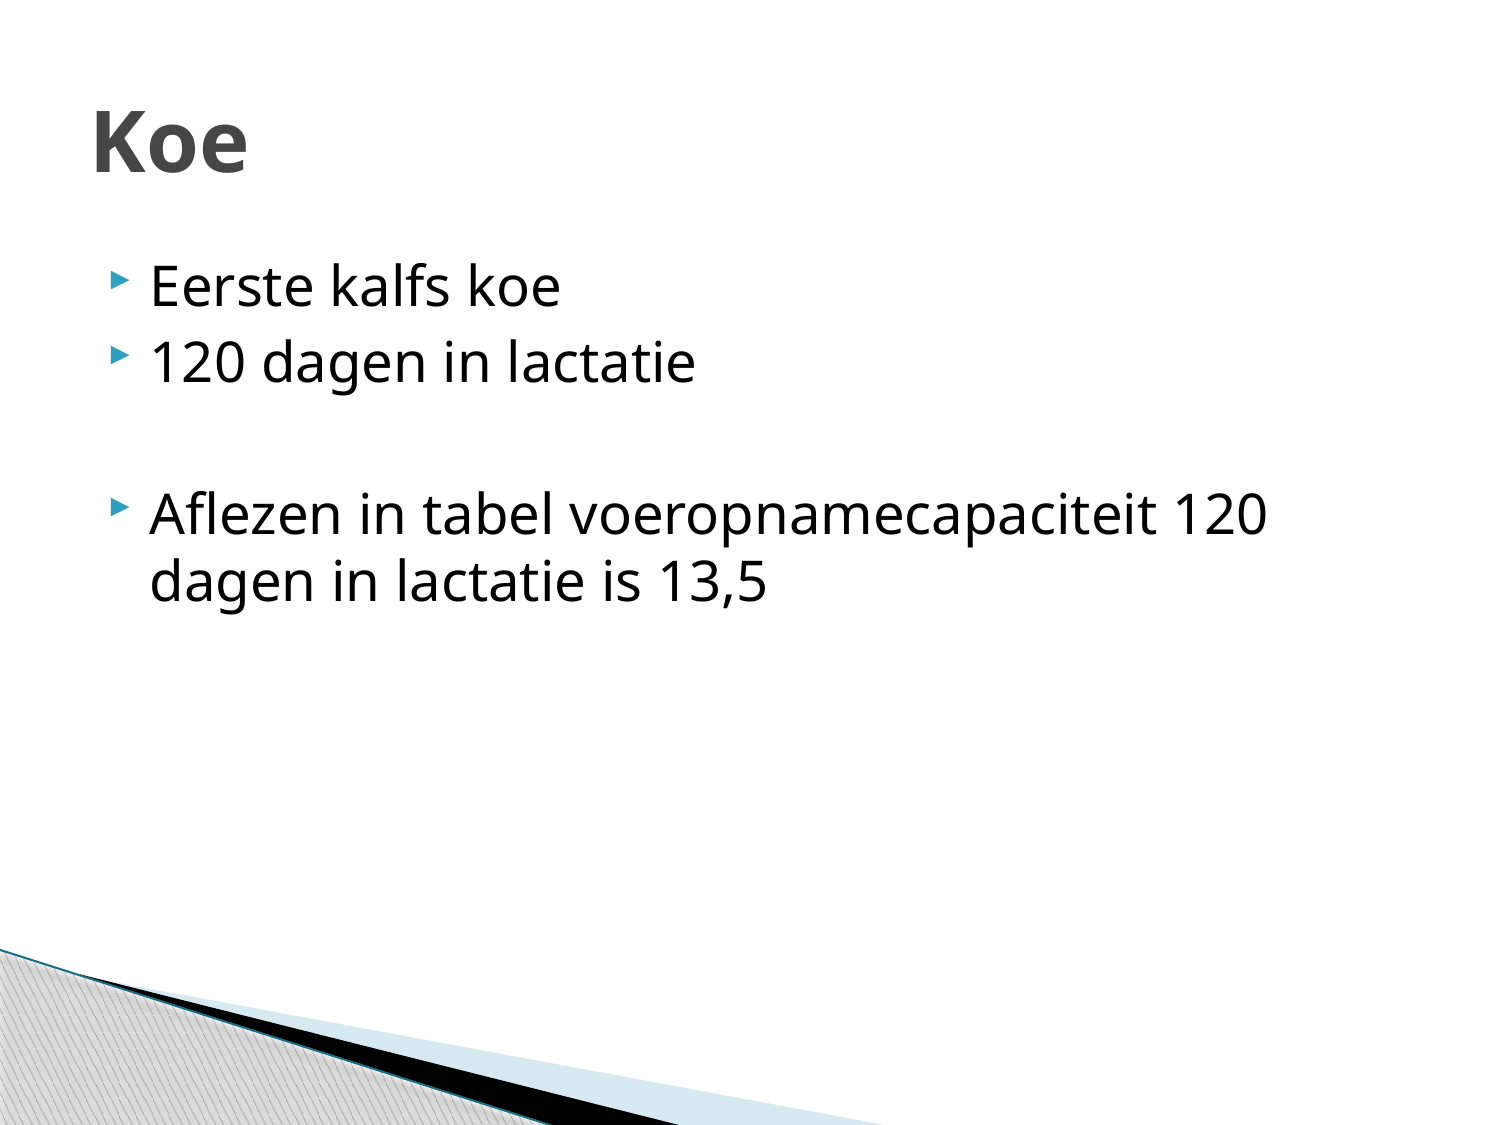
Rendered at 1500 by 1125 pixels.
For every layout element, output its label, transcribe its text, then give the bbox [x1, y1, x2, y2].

list Eerste kalfs koe 120 dagen in lactatie Aflezen in tabel voeropnamecapaciteit 120 dagen in lactatie is 13,5 [75, 243, 1425, 986]
title Koe [75, 45, 1425, 233]
